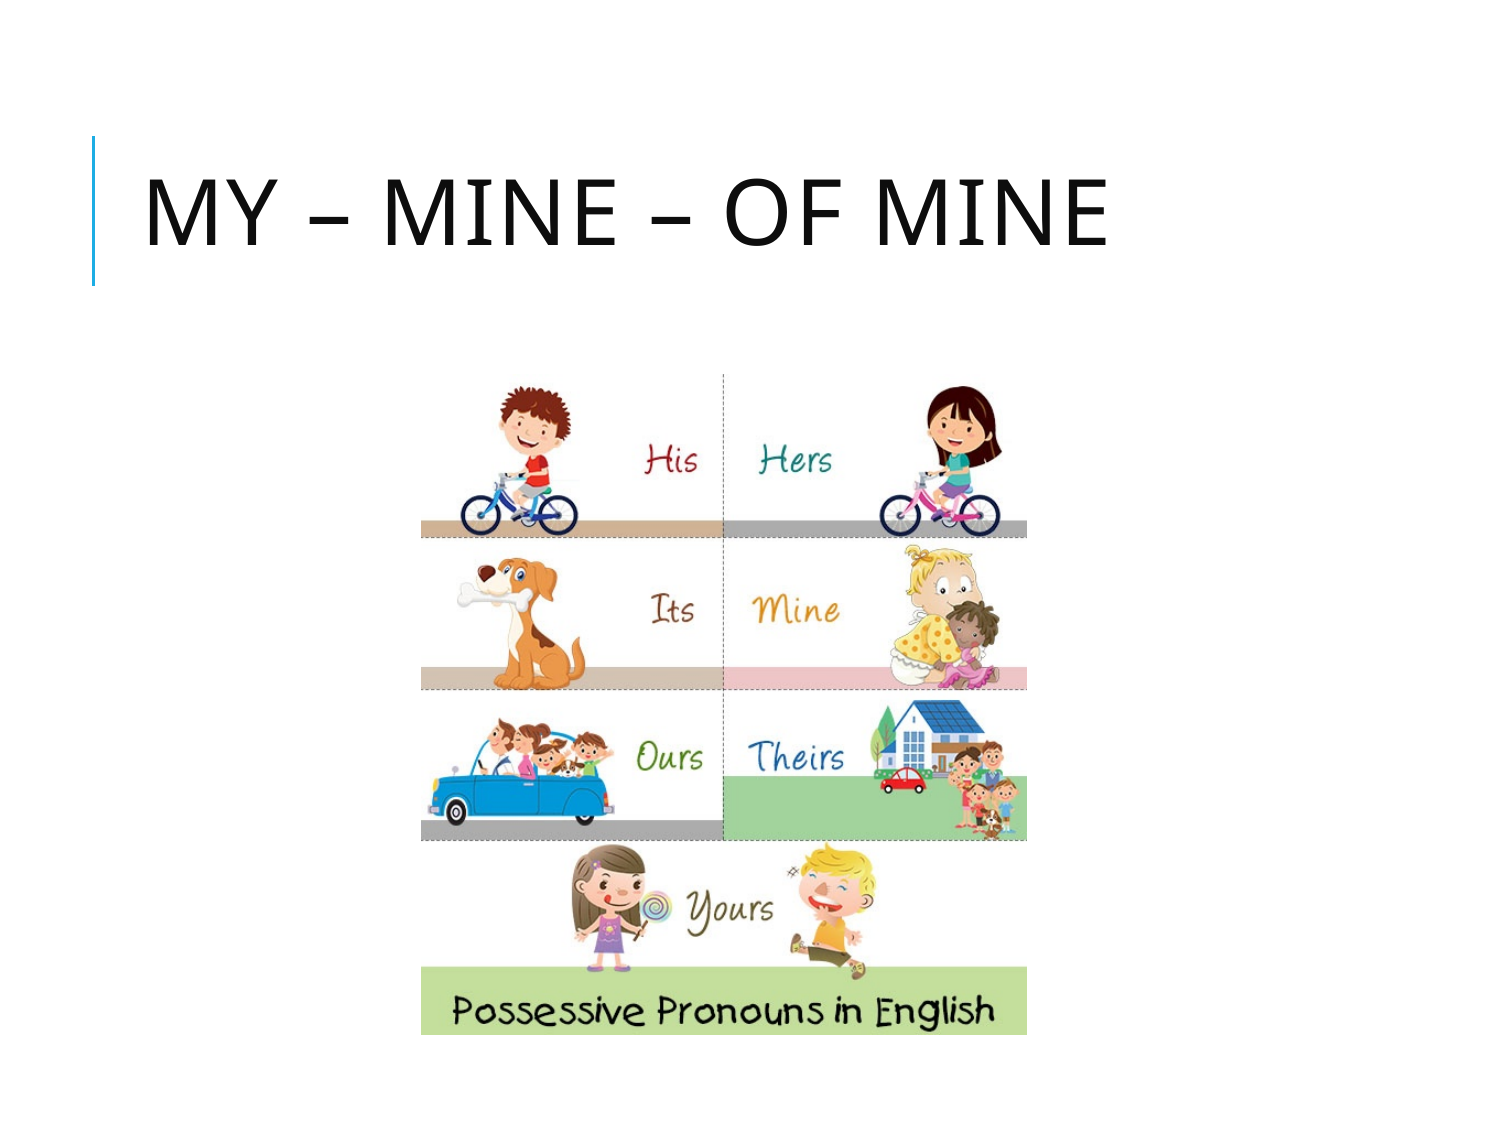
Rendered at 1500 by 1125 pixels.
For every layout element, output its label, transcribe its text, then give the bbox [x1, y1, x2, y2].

title MY – mine – of mine [126, 96, 1322, 342]
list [421, 374, 1027, 1036]
